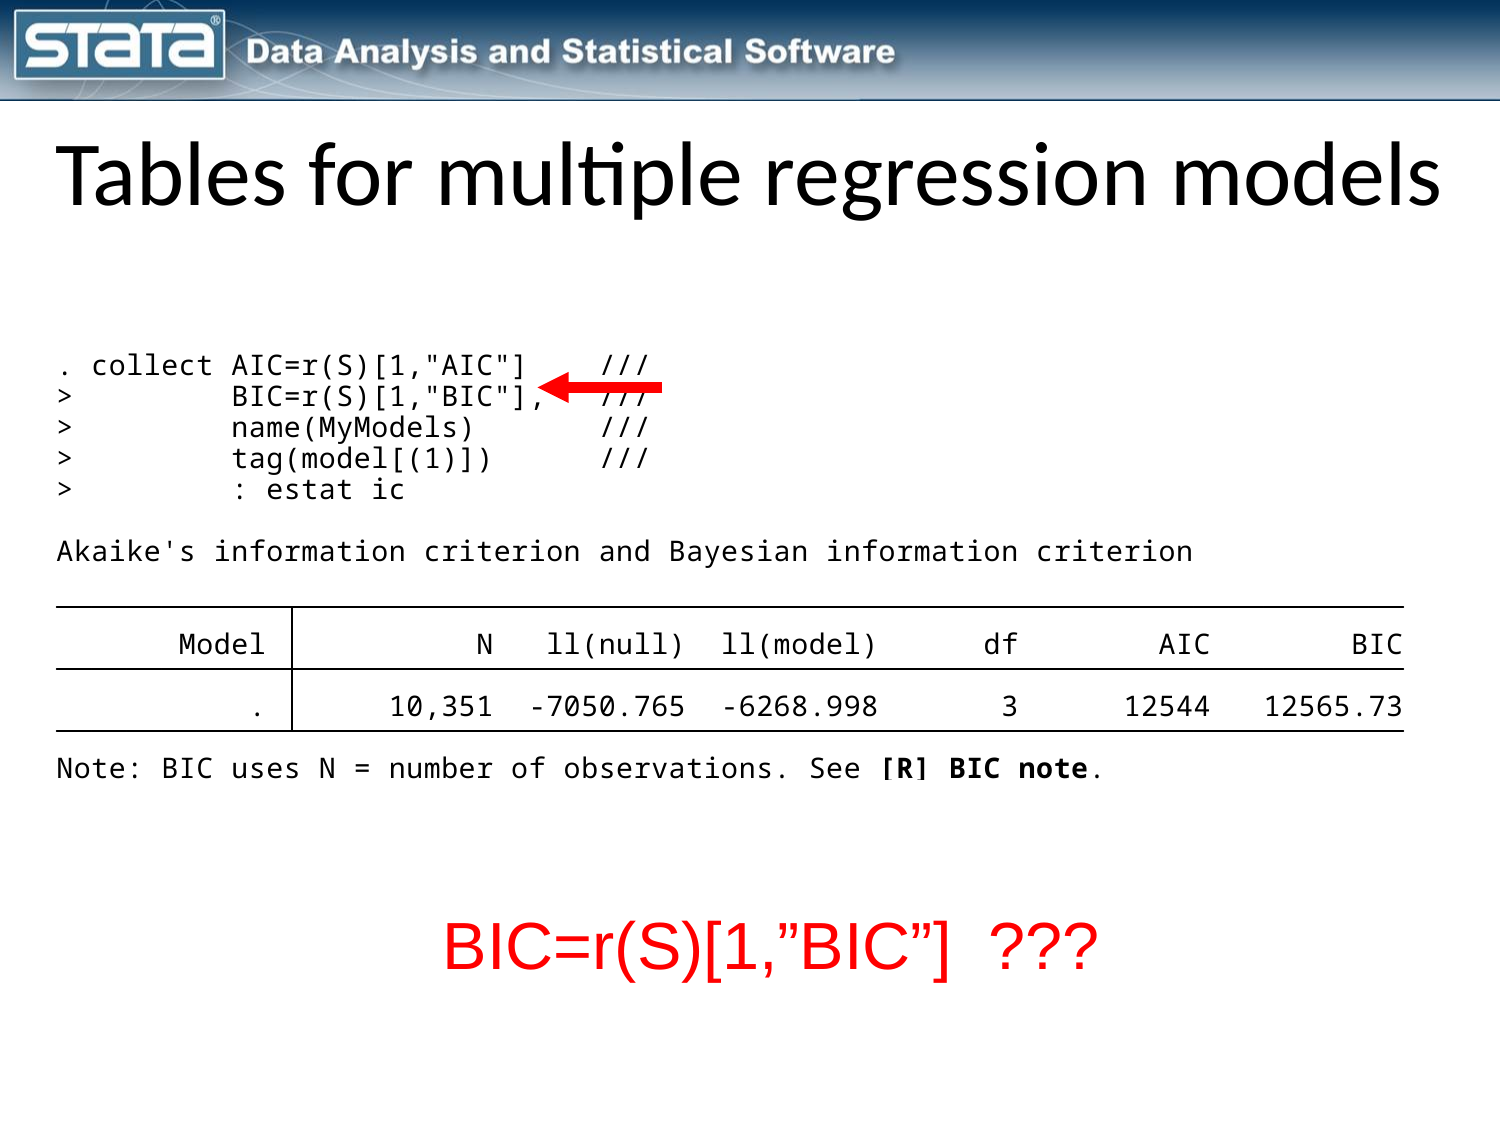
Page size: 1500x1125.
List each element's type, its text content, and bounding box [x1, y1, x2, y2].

text_box BIC=r(S)[1,”BIC”] ??? [428, 895, 1116, 991]
picture [0, 0, 1500, 102]
title Tables for multiple regression models [0, 108, 1500, 238]
picture [52, 345, 1470, 780]
